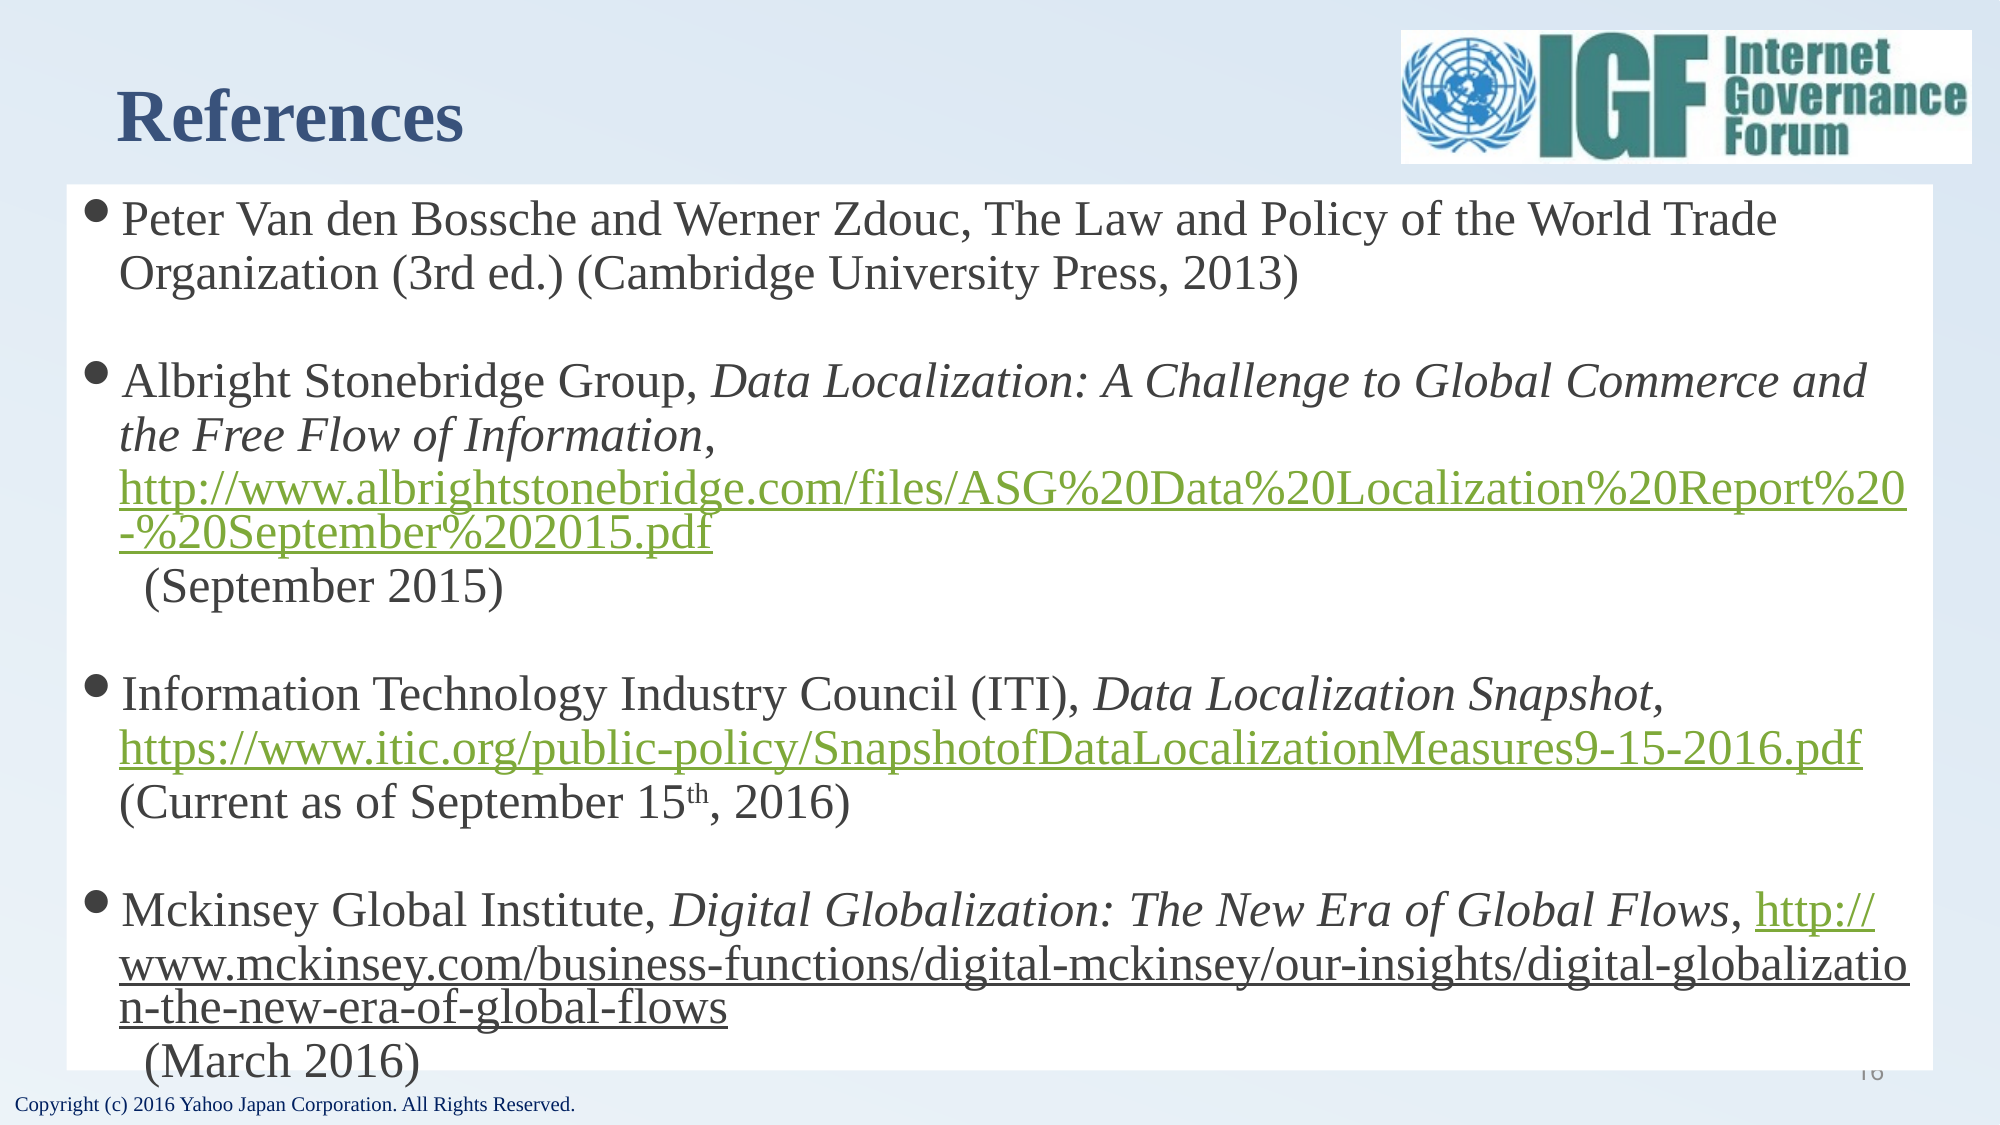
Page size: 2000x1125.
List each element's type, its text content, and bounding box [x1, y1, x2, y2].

text_box References [101, 30, 1401, 164]
text_box Copyright (c) 2016 Yahoo Japan Corporation. All Rights Reserved. [0, 1083, 598, 1125]
picture [1401, 30, 1972, 164]
list Peter Van den Bossche and Werner Zdouc, The Law and Policy of the World Trade Organization (3rd ed.) (Cambridge University Press, 2013) Albright Stonebridge Group, Data Localization: A Challenge to Global Commerce and the Free Flow of Information, http://www.albrightstonebridge.com/files/ASG%20Data%20Localization%20Report%20-%20September%202015.pdf (September 2015) Information Technology Industry Council (ITI), Data Localization Snapshot, https://www.itic.org/public-policy/SnapshotofDataLocalizationMeasures9-15-2016.pdf (Current as of September 15th, 2016) Mckinsey Global Institute, Digital Globalization: The New Era of Global Flows, http://www.mckinsey.com/business-functions/digital-mckinsey/our-insights/digital-globalization-the-new-era-of-global-flows (March 2016) [66, 184, 1933, 1071]
slide_number 16 [1432, 1071, 1900, 1103]
